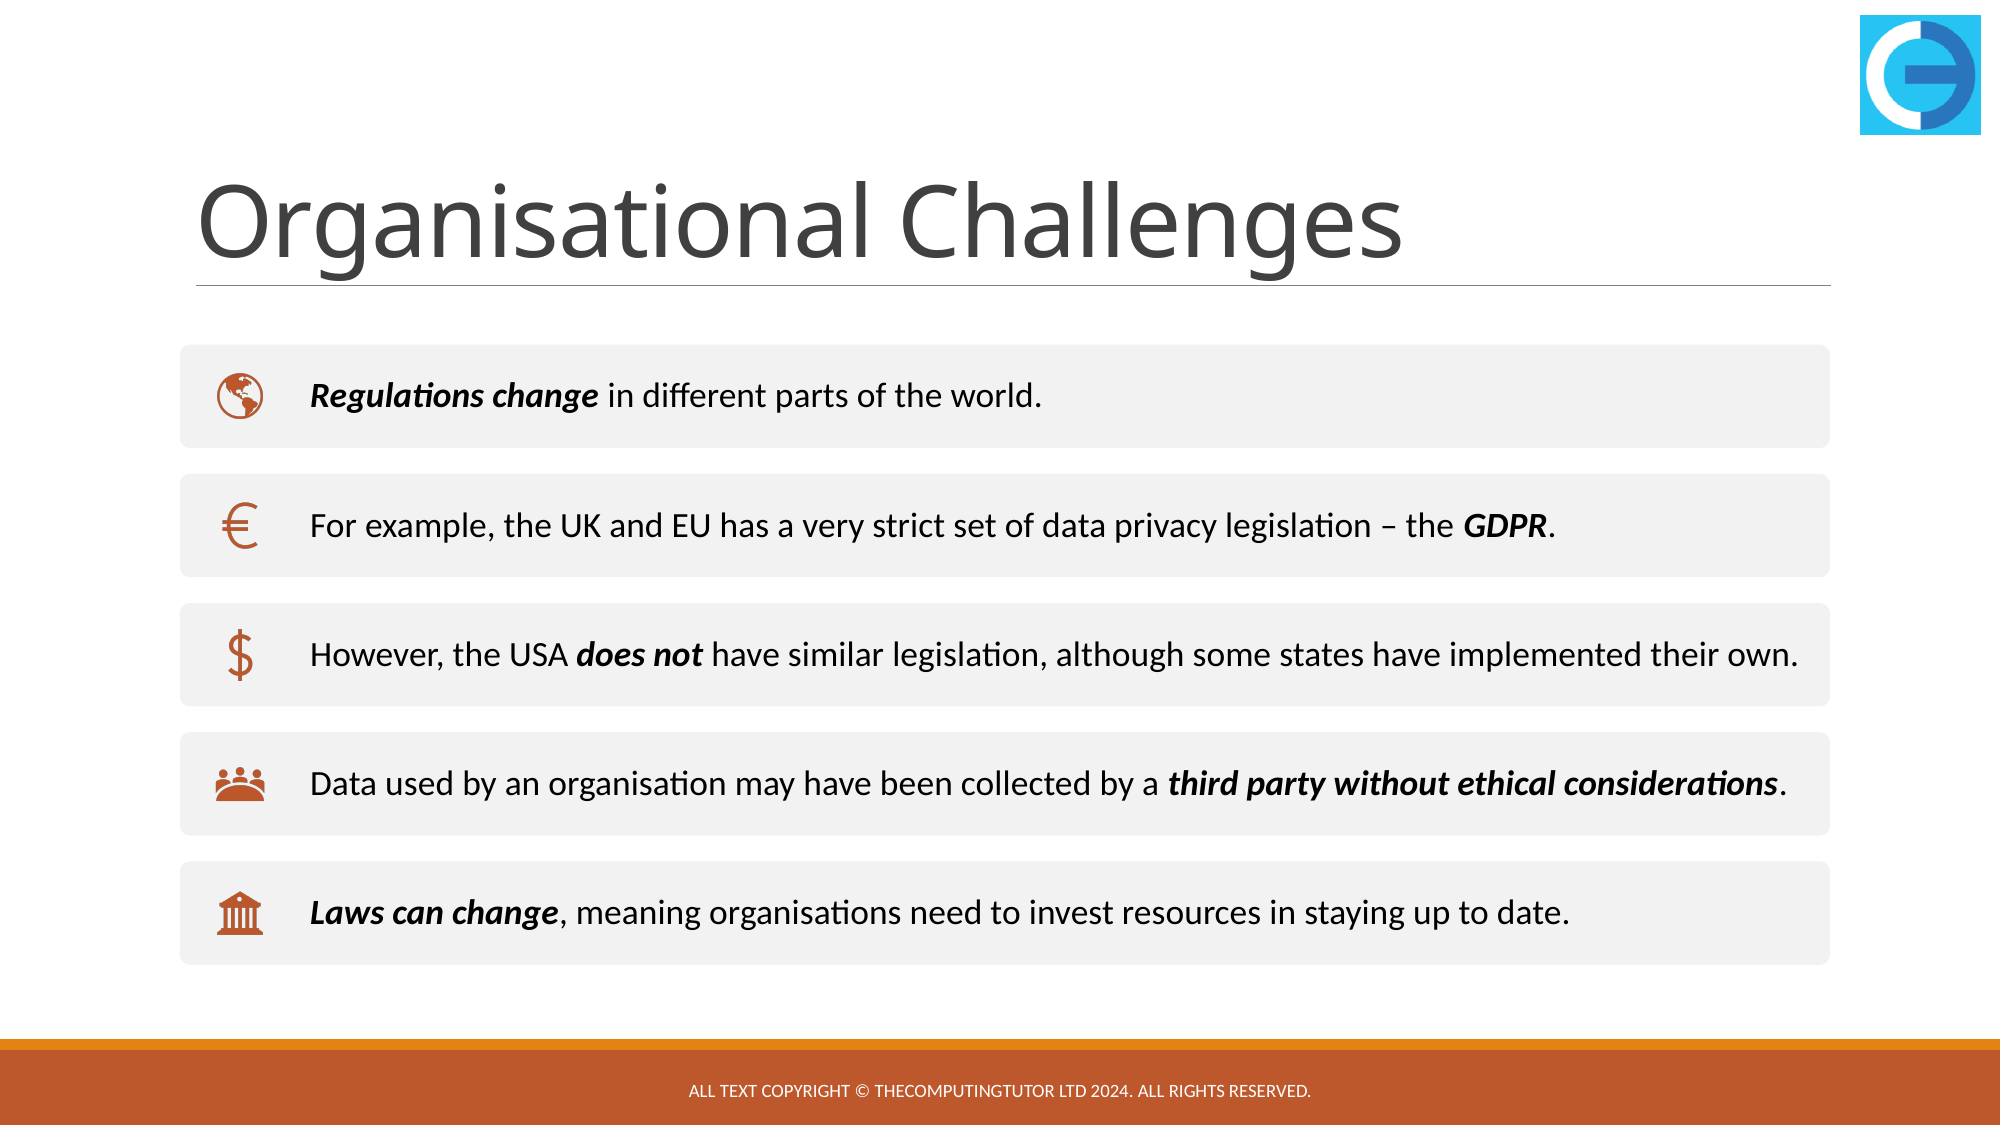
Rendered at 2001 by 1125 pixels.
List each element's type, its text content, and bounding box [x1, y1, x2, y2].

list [179, 343, 1831, 966]
footer All text copyright © TheComputingTutor Ltd 2024. All rights Reserved. [604, 1059, 1396, 1120]
title Organisational Challenges [180, 47, 1830, 285]
picture [1860, 15, 1981, 135]
